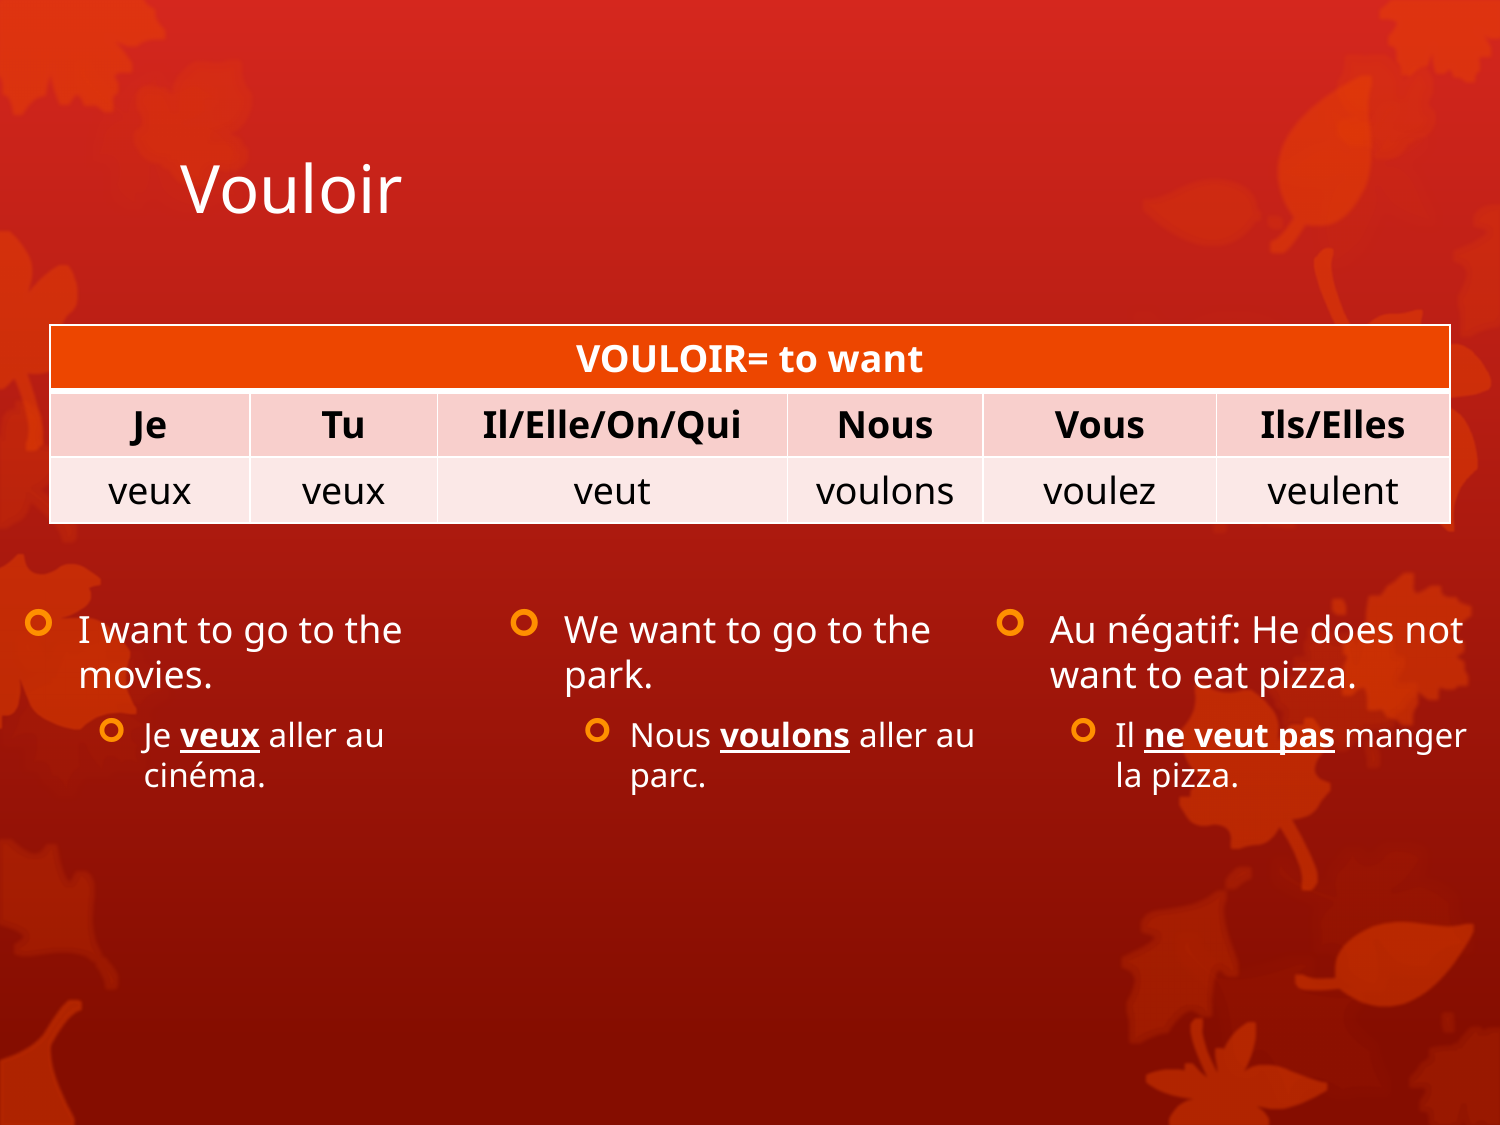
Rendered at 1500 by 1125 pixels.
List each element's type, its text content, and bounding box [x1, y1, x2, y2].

table_cell Ils/Elles [1217, 394, 1449, 456]
title Vouloir [165, 110, 1334, 263]
table_cell veut [438, 458, 787, 522]
table_header VOULOIR= to want [51, 326, 1449, 388]
table_cell veux [251, 458, 437, 522]
table_cell voulez [984, 458, 1216, 522]
list I want to go to the movies. Je veux aller au cinéma. We want to go to the park. Nous voulons aller au parc. Au négatif: He does not want to eat pizza. Il ne veut pas manger la pizza. [6, 575, 1495, 825]
table_cell veux [51, 458, 249, 522]
table_cell voulons [788, 458, 982, 522]
table_cell Il/Elle/On/Qui [438, 394, 787, 456]
table_cell Nous [788, 394, 982, 456]
table_cell Tu [251, 394, 437, 456]
table_cell Je [51, 394, 249, 456]
table_cell Vous [984, 394, 1216, 456]
table_cell veulent [1217, 458, 1449, 522]
